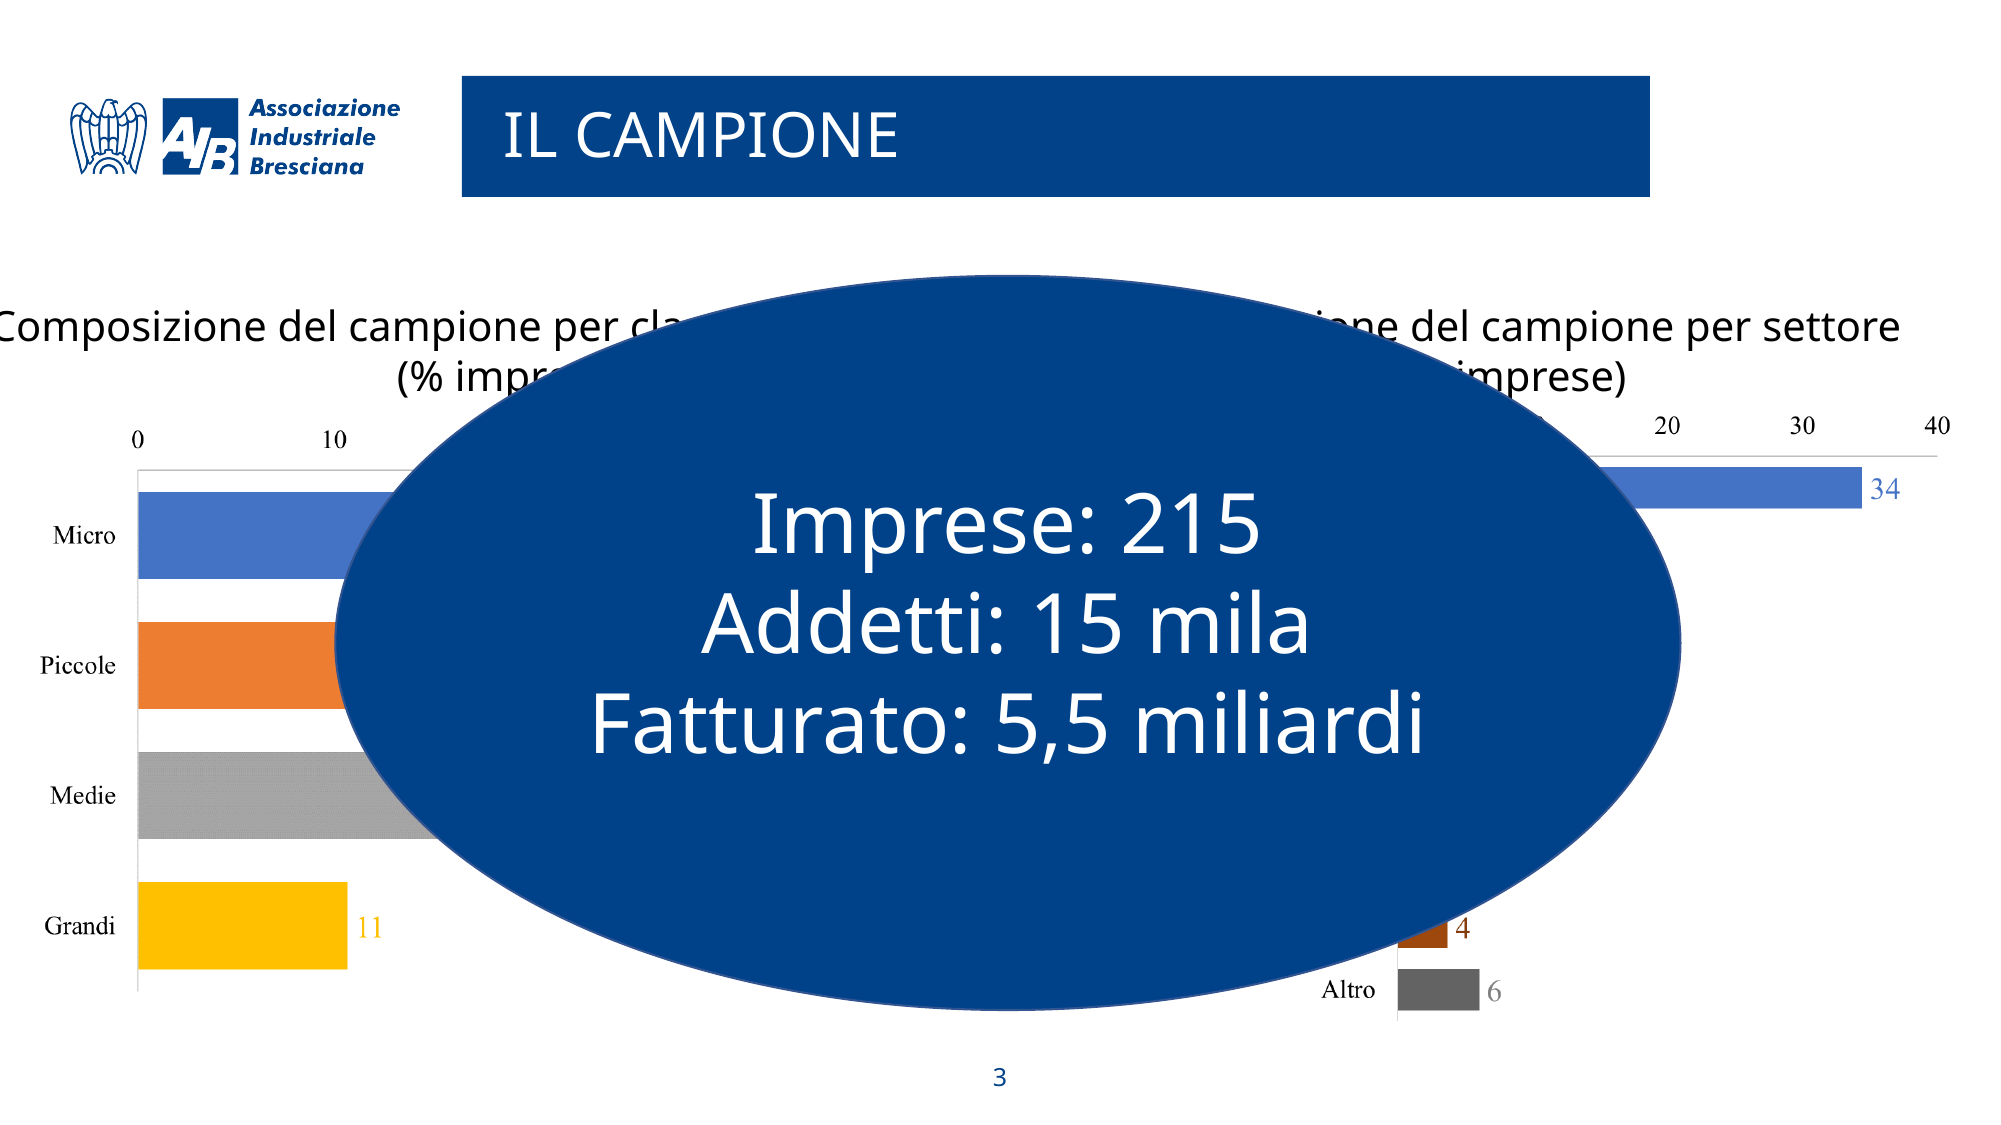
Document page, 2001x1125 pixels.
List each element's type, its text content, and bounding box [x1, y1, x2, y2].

text_box Composizione del campione per settore (% imprese) [1217, 292, 1916, 408]
text_box Imprese: 215 Addetti: 15 mila Fatturato: 5,5 miliardi [489, 274, 1530, 1012]
title IL CAMPIONE [472, 91, 1639, 184]
picture [31, 408, 973, 1022]
picture [1027, 410, 1972, 1025]
text_box Composizione del campione per classe dimensionale (% imprese) [0, 292, 798, 408]
picture [70, 98, 400, 175]
